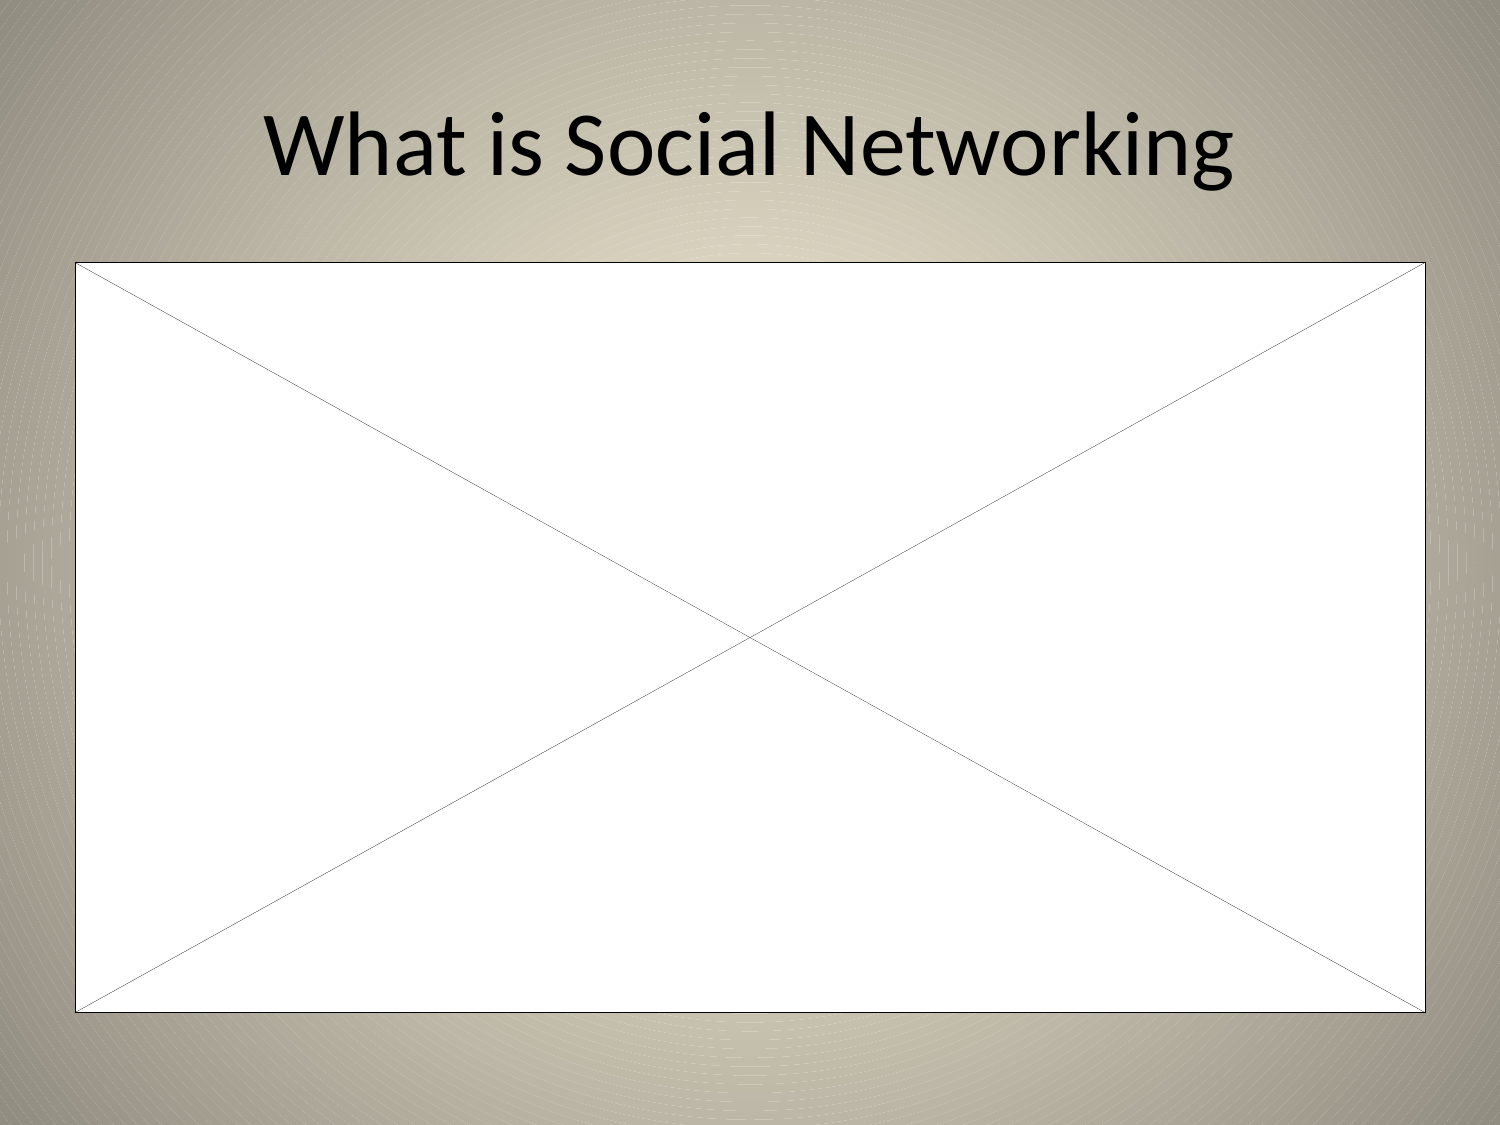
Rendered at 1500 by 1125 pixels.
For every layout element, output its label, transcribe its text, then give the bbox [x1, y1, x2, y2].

title What is Social Networking [75, 45, 1425, 233]
